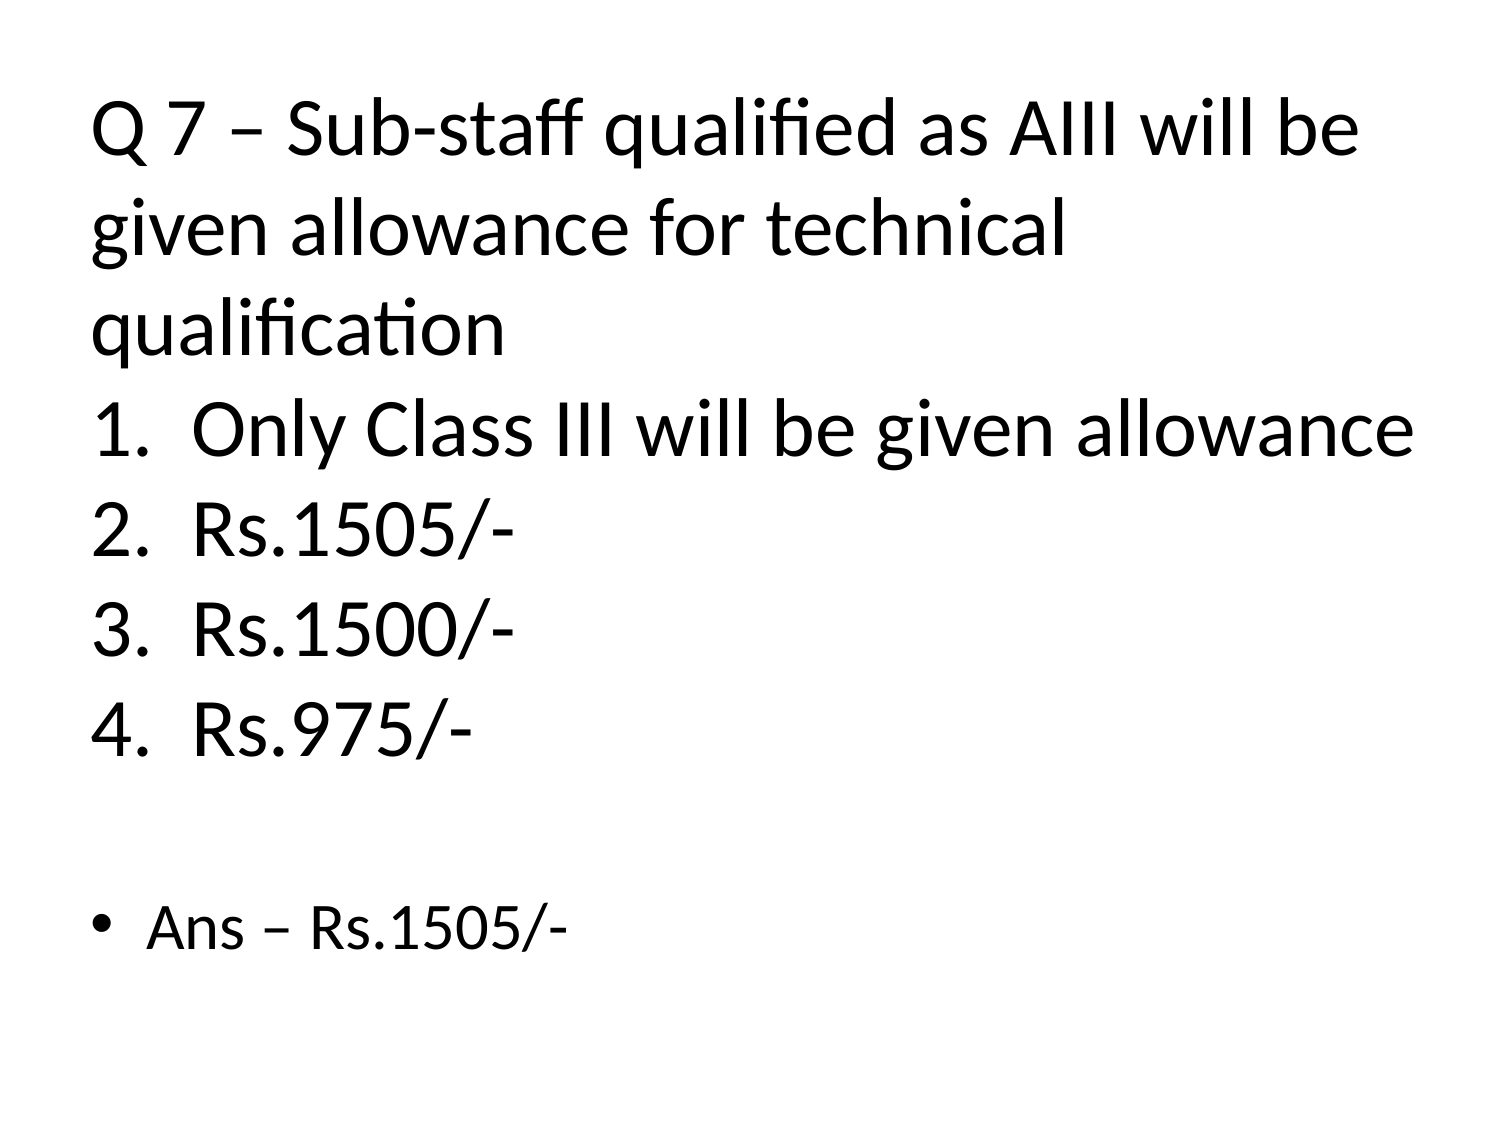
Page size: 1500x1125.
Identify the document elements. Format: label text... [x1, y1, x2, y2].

title Q 7 – Sub-staff qualified as AIII will be given allowance for technical qualification 1. Only Class III will be given allowance 2. Rs.1505/- 3. Rs.1500/- 4. Rs.975/- [75, 45, 1450, 800]
list Ans – Rs.1505/- [75, 875, 1425, 1005]
